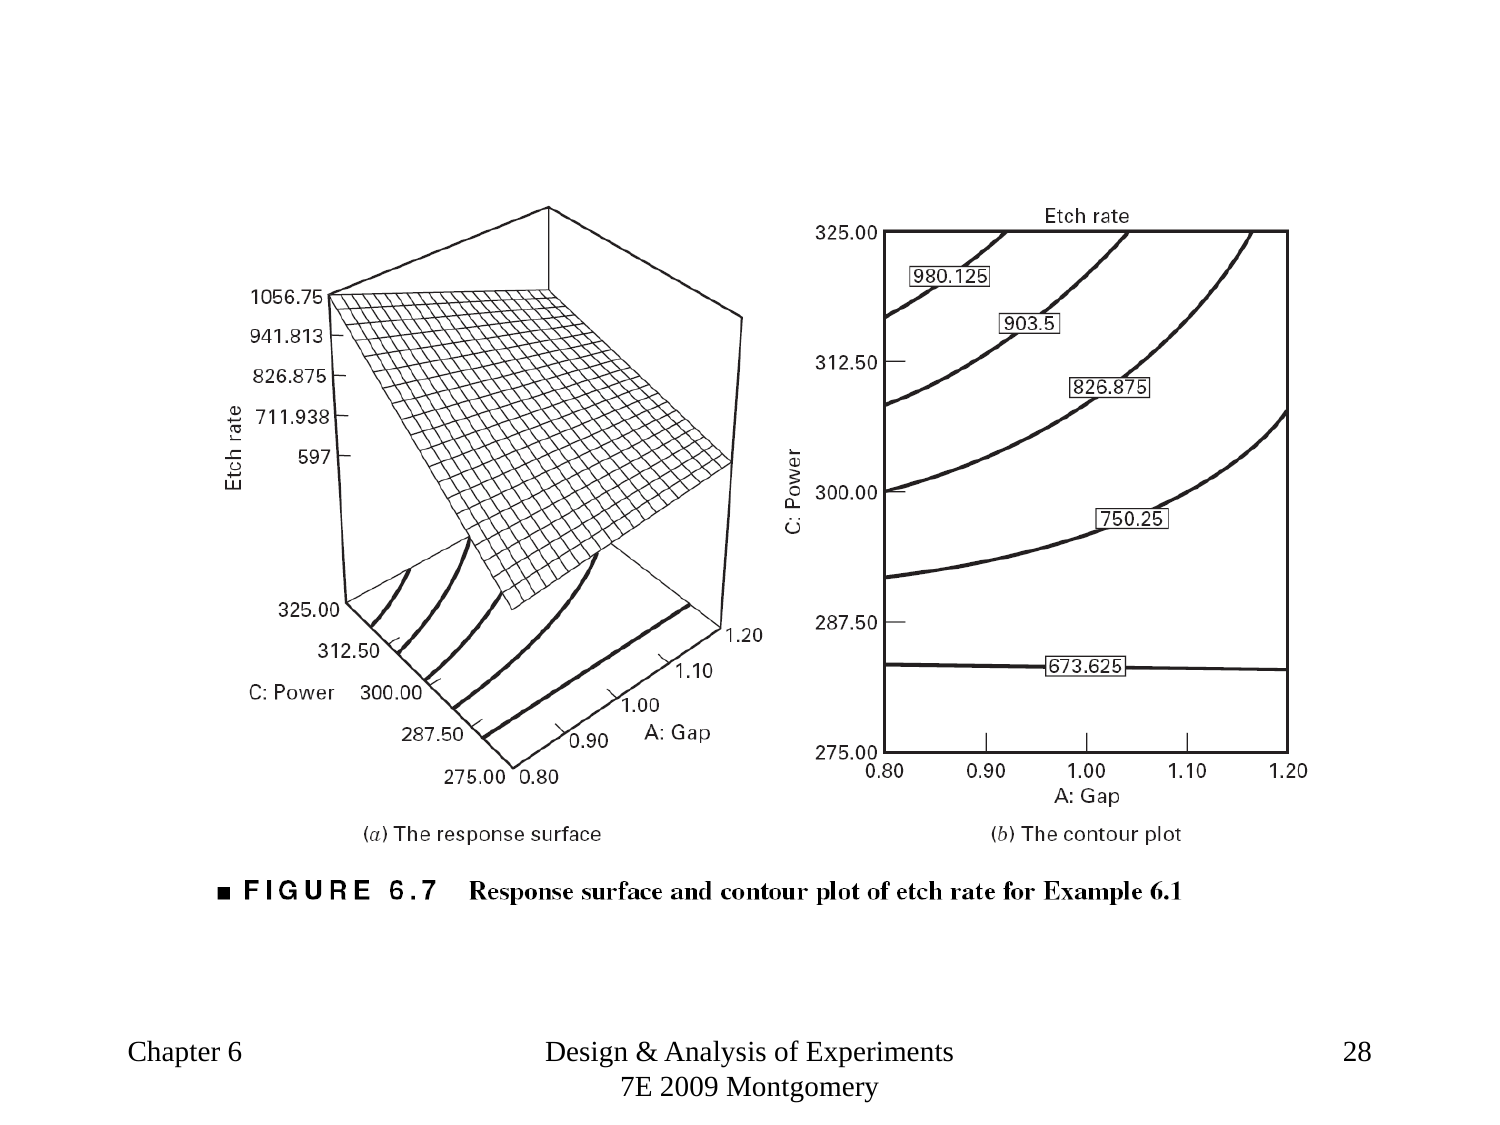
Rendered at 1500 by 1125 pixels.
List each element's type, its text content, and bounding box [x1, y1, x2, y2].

slide_number Chapter 6 [112, 1024, 426, 1101]
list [112, 180, 1388, 919]
slide_number 28 [1074, 1024, 1388, 1101]
footer Design & Analysis of Experiments 7E 2009 Montgomery [512, 1024, 988, 1101]
